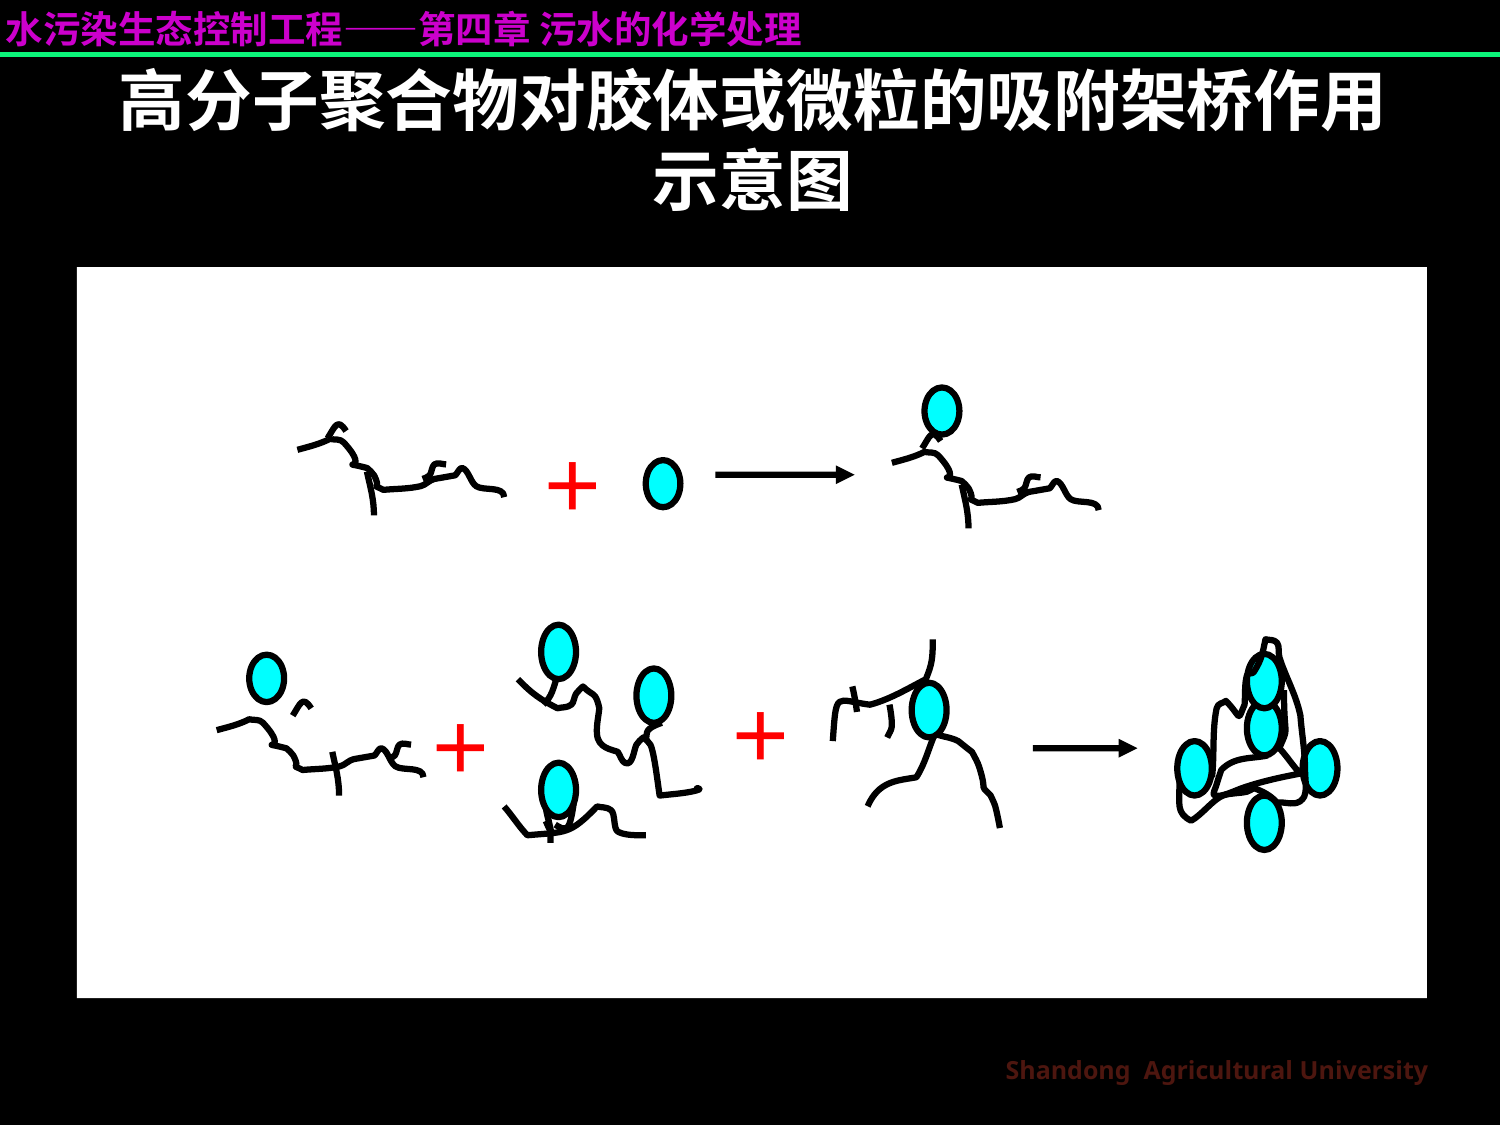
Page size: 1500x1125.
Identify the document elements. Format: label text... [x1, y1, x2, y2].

text_box [1032, 742, 1138, 755]
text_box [216, 654, 424, 796]
text_box [715, 468, 855, 481]
text_box [924, 387, 960, 425]
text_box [891, 427, 1099, 529]
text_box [503, 624, 711, 848]
text_box [645, 460, 681, 508]
text_box ＋ [428, 699, 498, 795]
text_box ＋ [525, 437, 625, 533]
list [76, 267, 1427, 999]
text_box ＋ [716, 687, 813, 783]
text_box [1175, 638, 1338, 851]
title 高分子聚合物对胶体或微粒的吸附架桥作用示意图 [76, 31, 1430, 247]
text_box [297, 417, 505, 516]
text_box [832, 639, 1001, 829]
